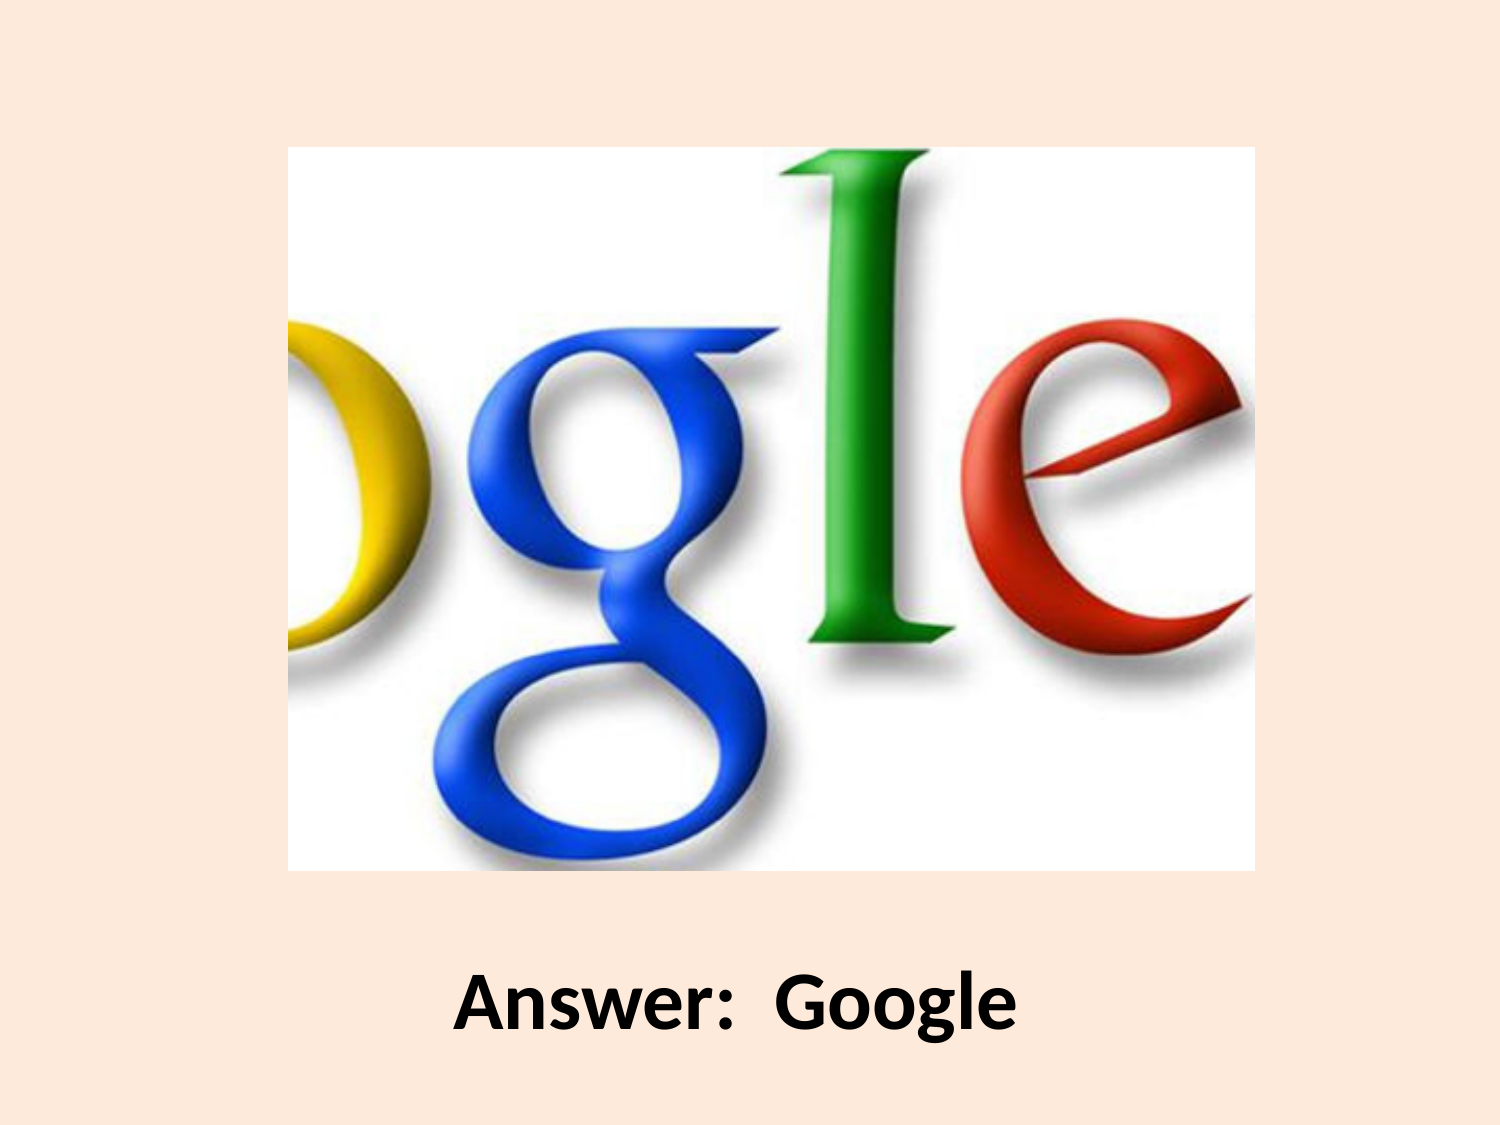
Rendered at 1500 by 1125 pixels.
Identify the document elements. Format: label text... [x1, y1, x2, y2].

text_box Answer: Google [438, 938, 1035, 1054]
picture [287, 147, 1255, 871]
